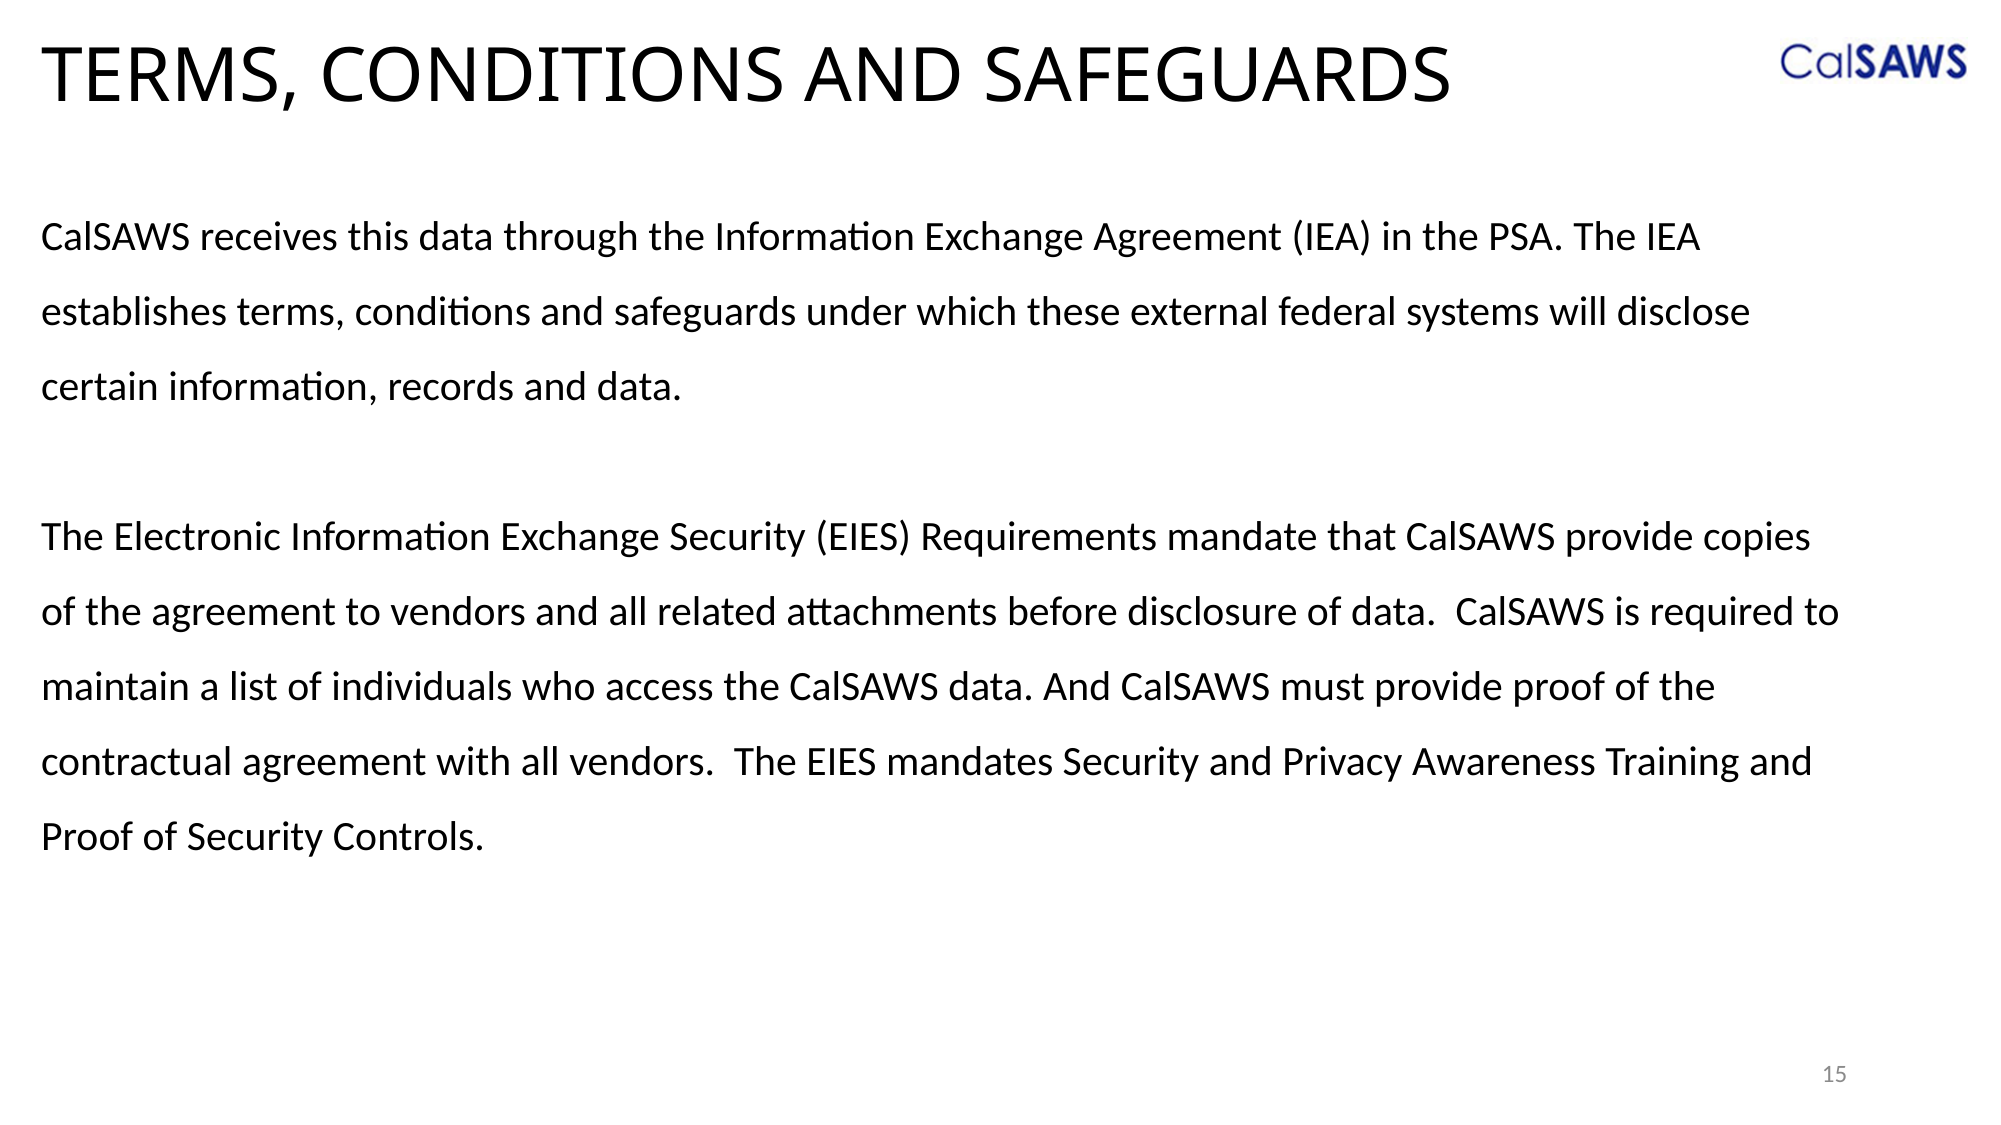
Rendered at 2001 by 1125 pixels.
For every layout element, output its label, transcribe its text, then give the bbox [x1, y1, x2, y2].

picture [1780, 37, 1968, 84]
list CalSAWS receives this data through the Information Exchange Agreement (IEA) in the PSA. The IEA establishes terms, conditions and safeguards under which these external federal systems will disclose certain information, records and data. The Electronic Information Exchange Security (EIES) Requirements mandate that CalSAWS provide copies of the agreement to vendors and all related attachments before disclosure of data. CalSAWS is required to maintain a list of individuals who access the CalSAWS data. And CalSAWS must provide proof of the contractual agreement with all vendors. The EIES mandates Security and Privacy Awareness Training and Proof of Security Controls. [26, 176, 1863, 949]
slide_number 15 [1412, 1042, 1863, 1103]
title TERMS, CONDITIONS AND SAFEGUARDS [26, 29, 1863, 155]
